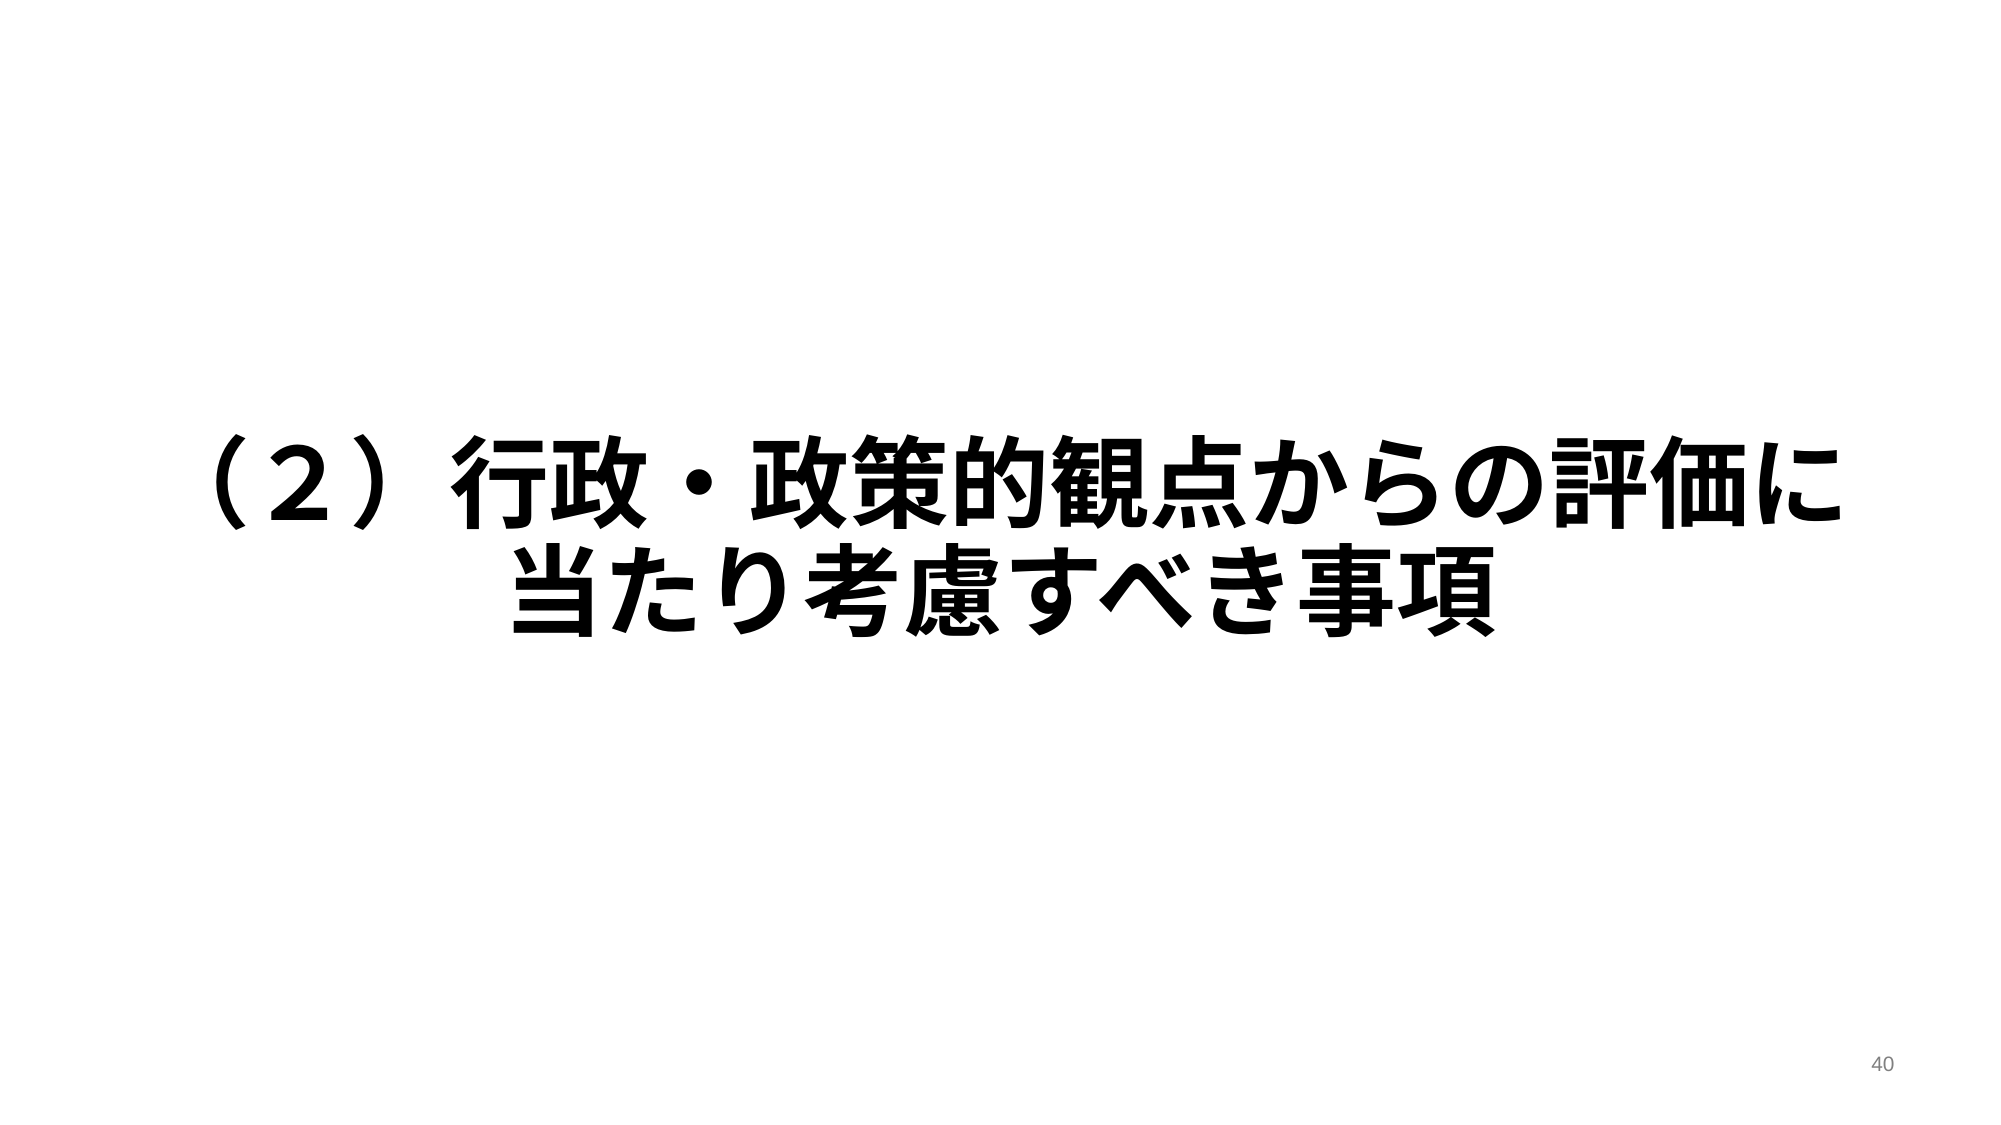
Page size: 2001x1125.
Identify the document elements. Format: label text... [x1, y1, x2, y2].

title （２）行政・政策的観点からの評価に 当たり考慮すべき事項 [103, 433, 1897, 653]
